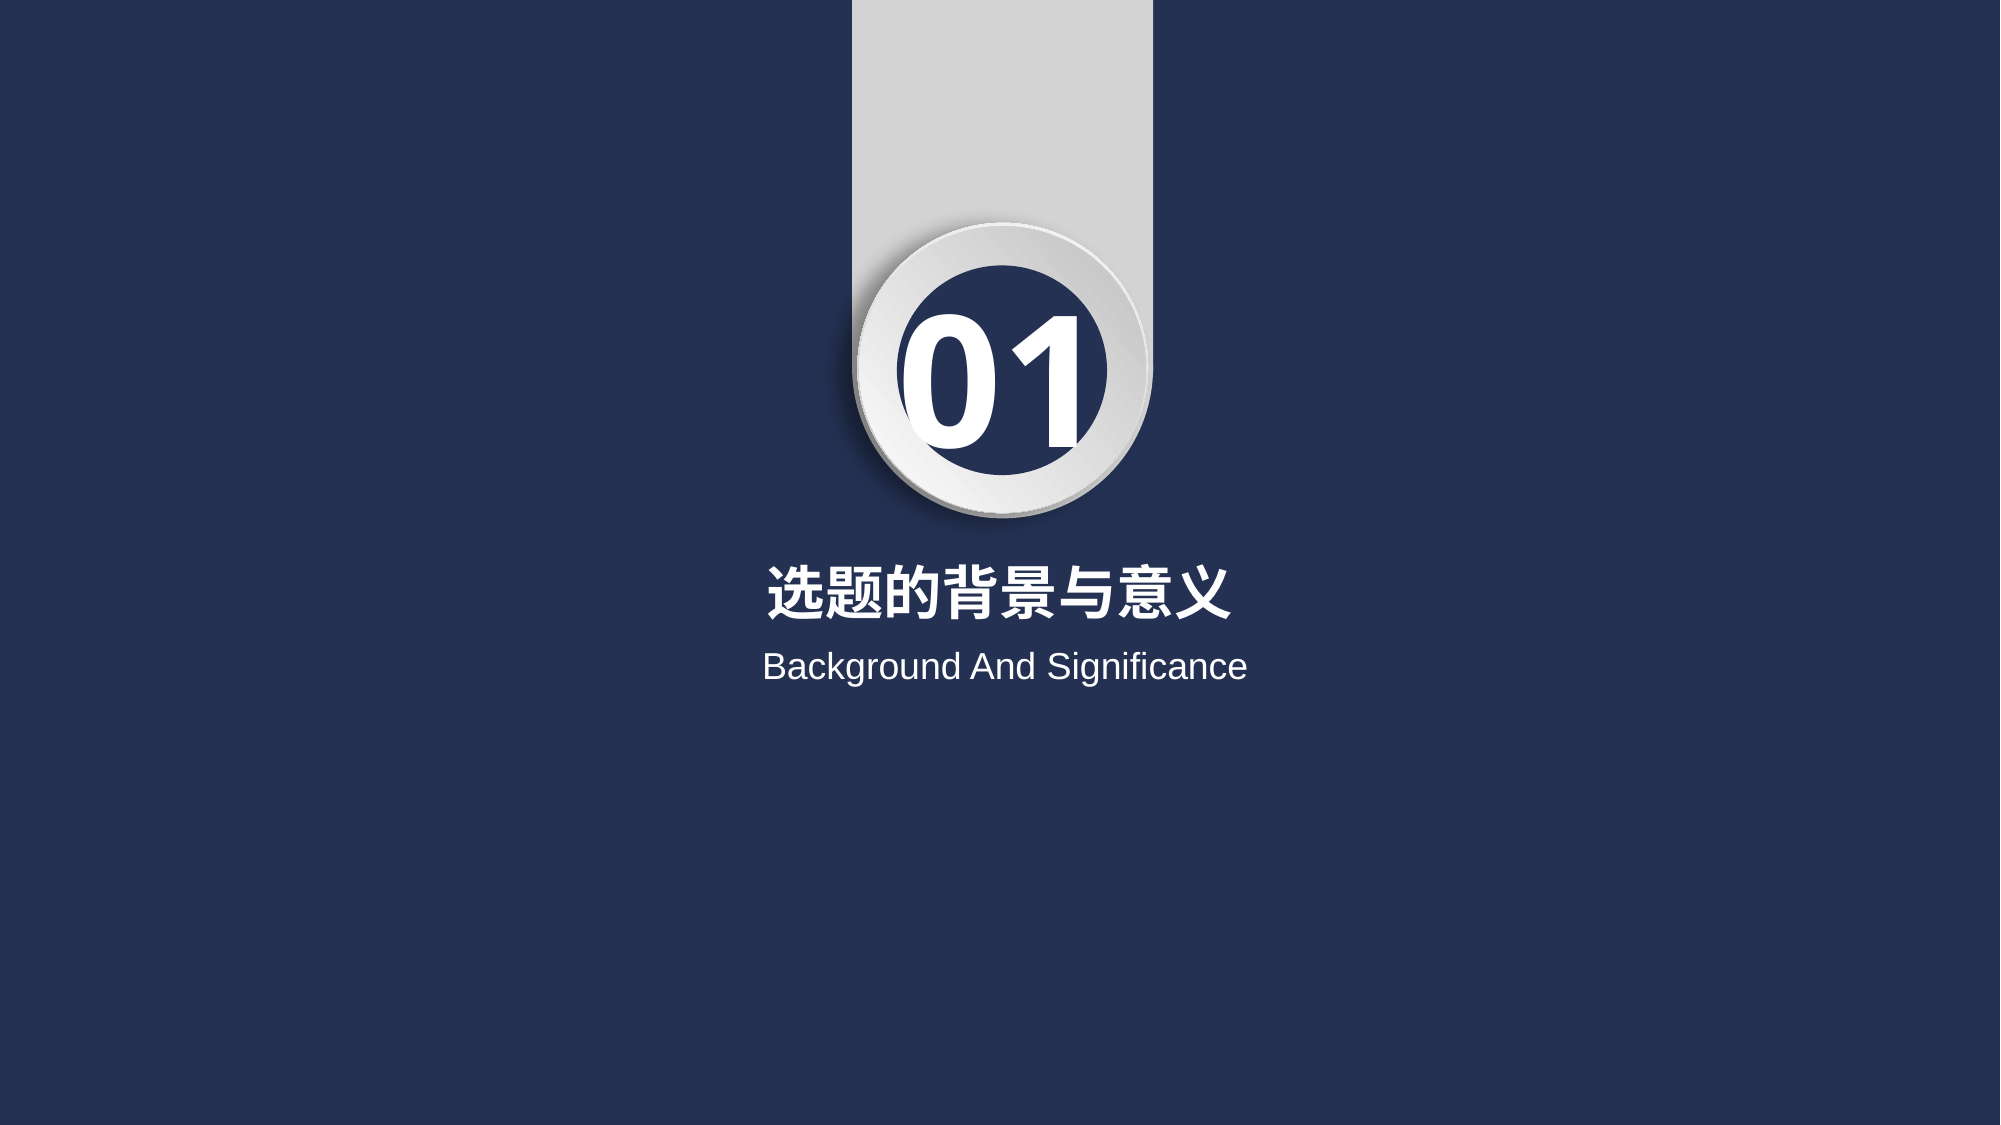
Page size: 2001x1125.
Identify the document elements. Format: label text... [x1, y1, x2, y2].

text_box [743, 108, 1262, 410]
text_box 选题的背景与意义 [669, 548, 1330, 634]
text_box 01 [776, 410, 1227, 491]
text_box Background And Significance [665, 634, 1335, 695]
